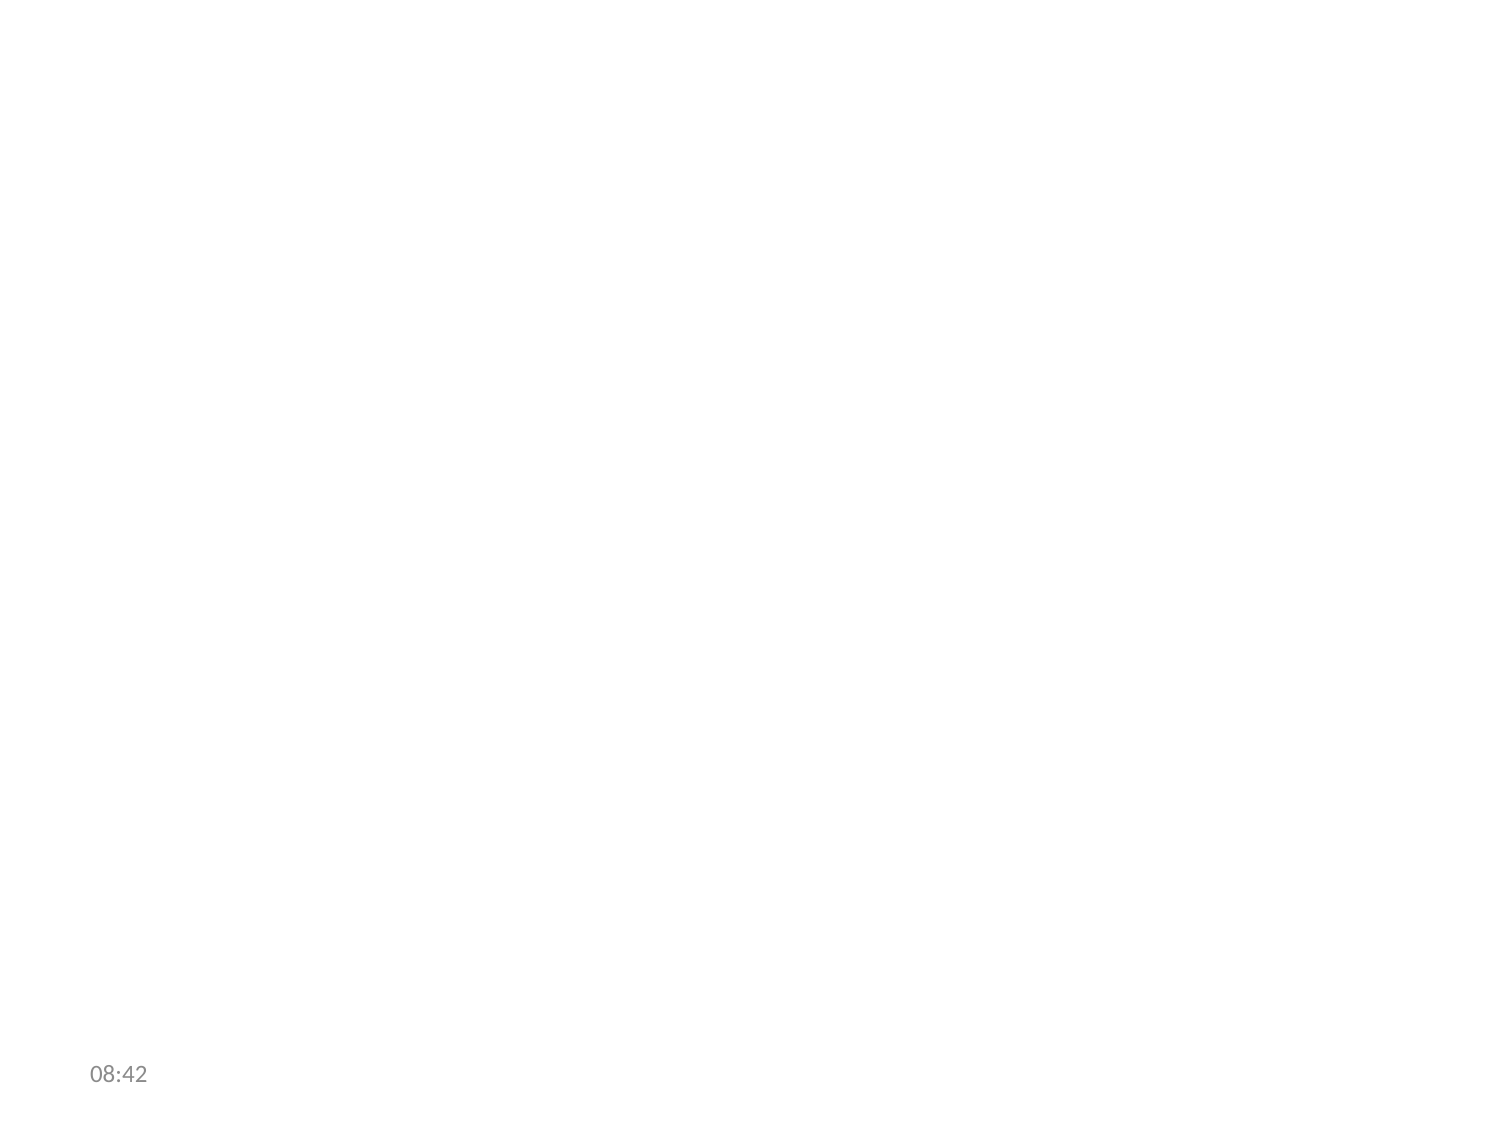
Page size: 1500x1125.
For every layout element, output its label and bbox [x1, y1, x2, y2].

slide_number [75, 1042, 425, 1103]
